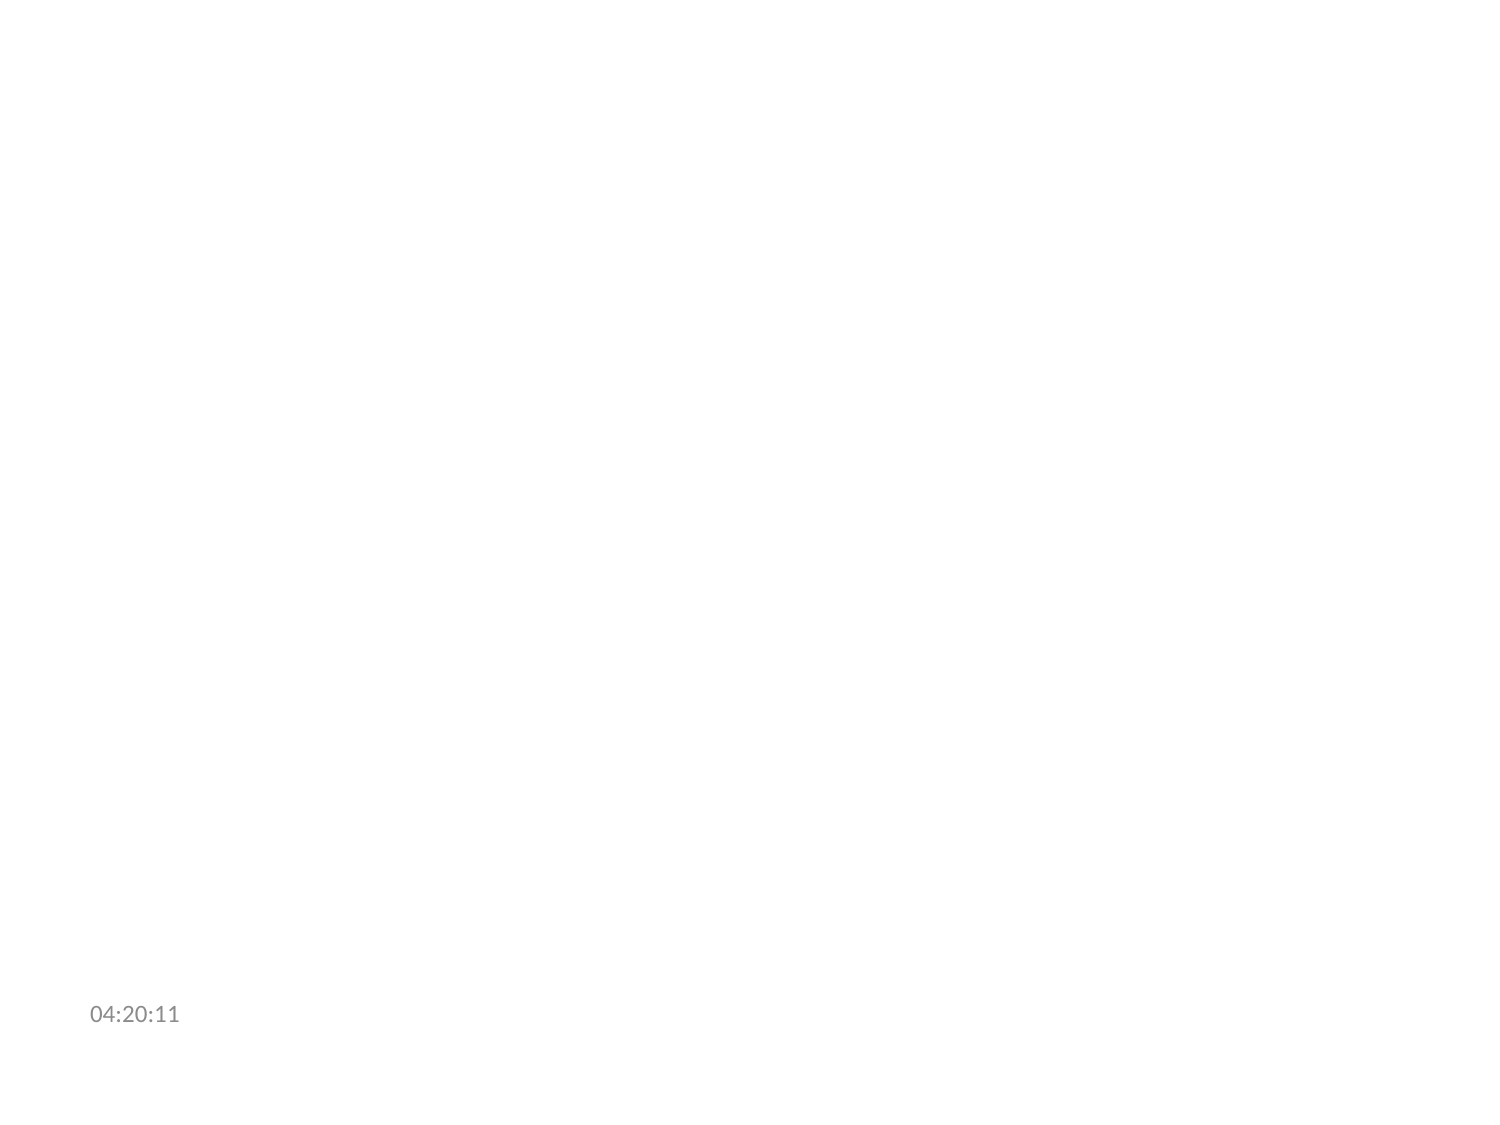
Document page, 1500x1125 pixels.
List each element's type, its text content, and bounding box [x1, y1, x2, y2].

text_box 15:35:09 [75, 982, 425, 1043]
